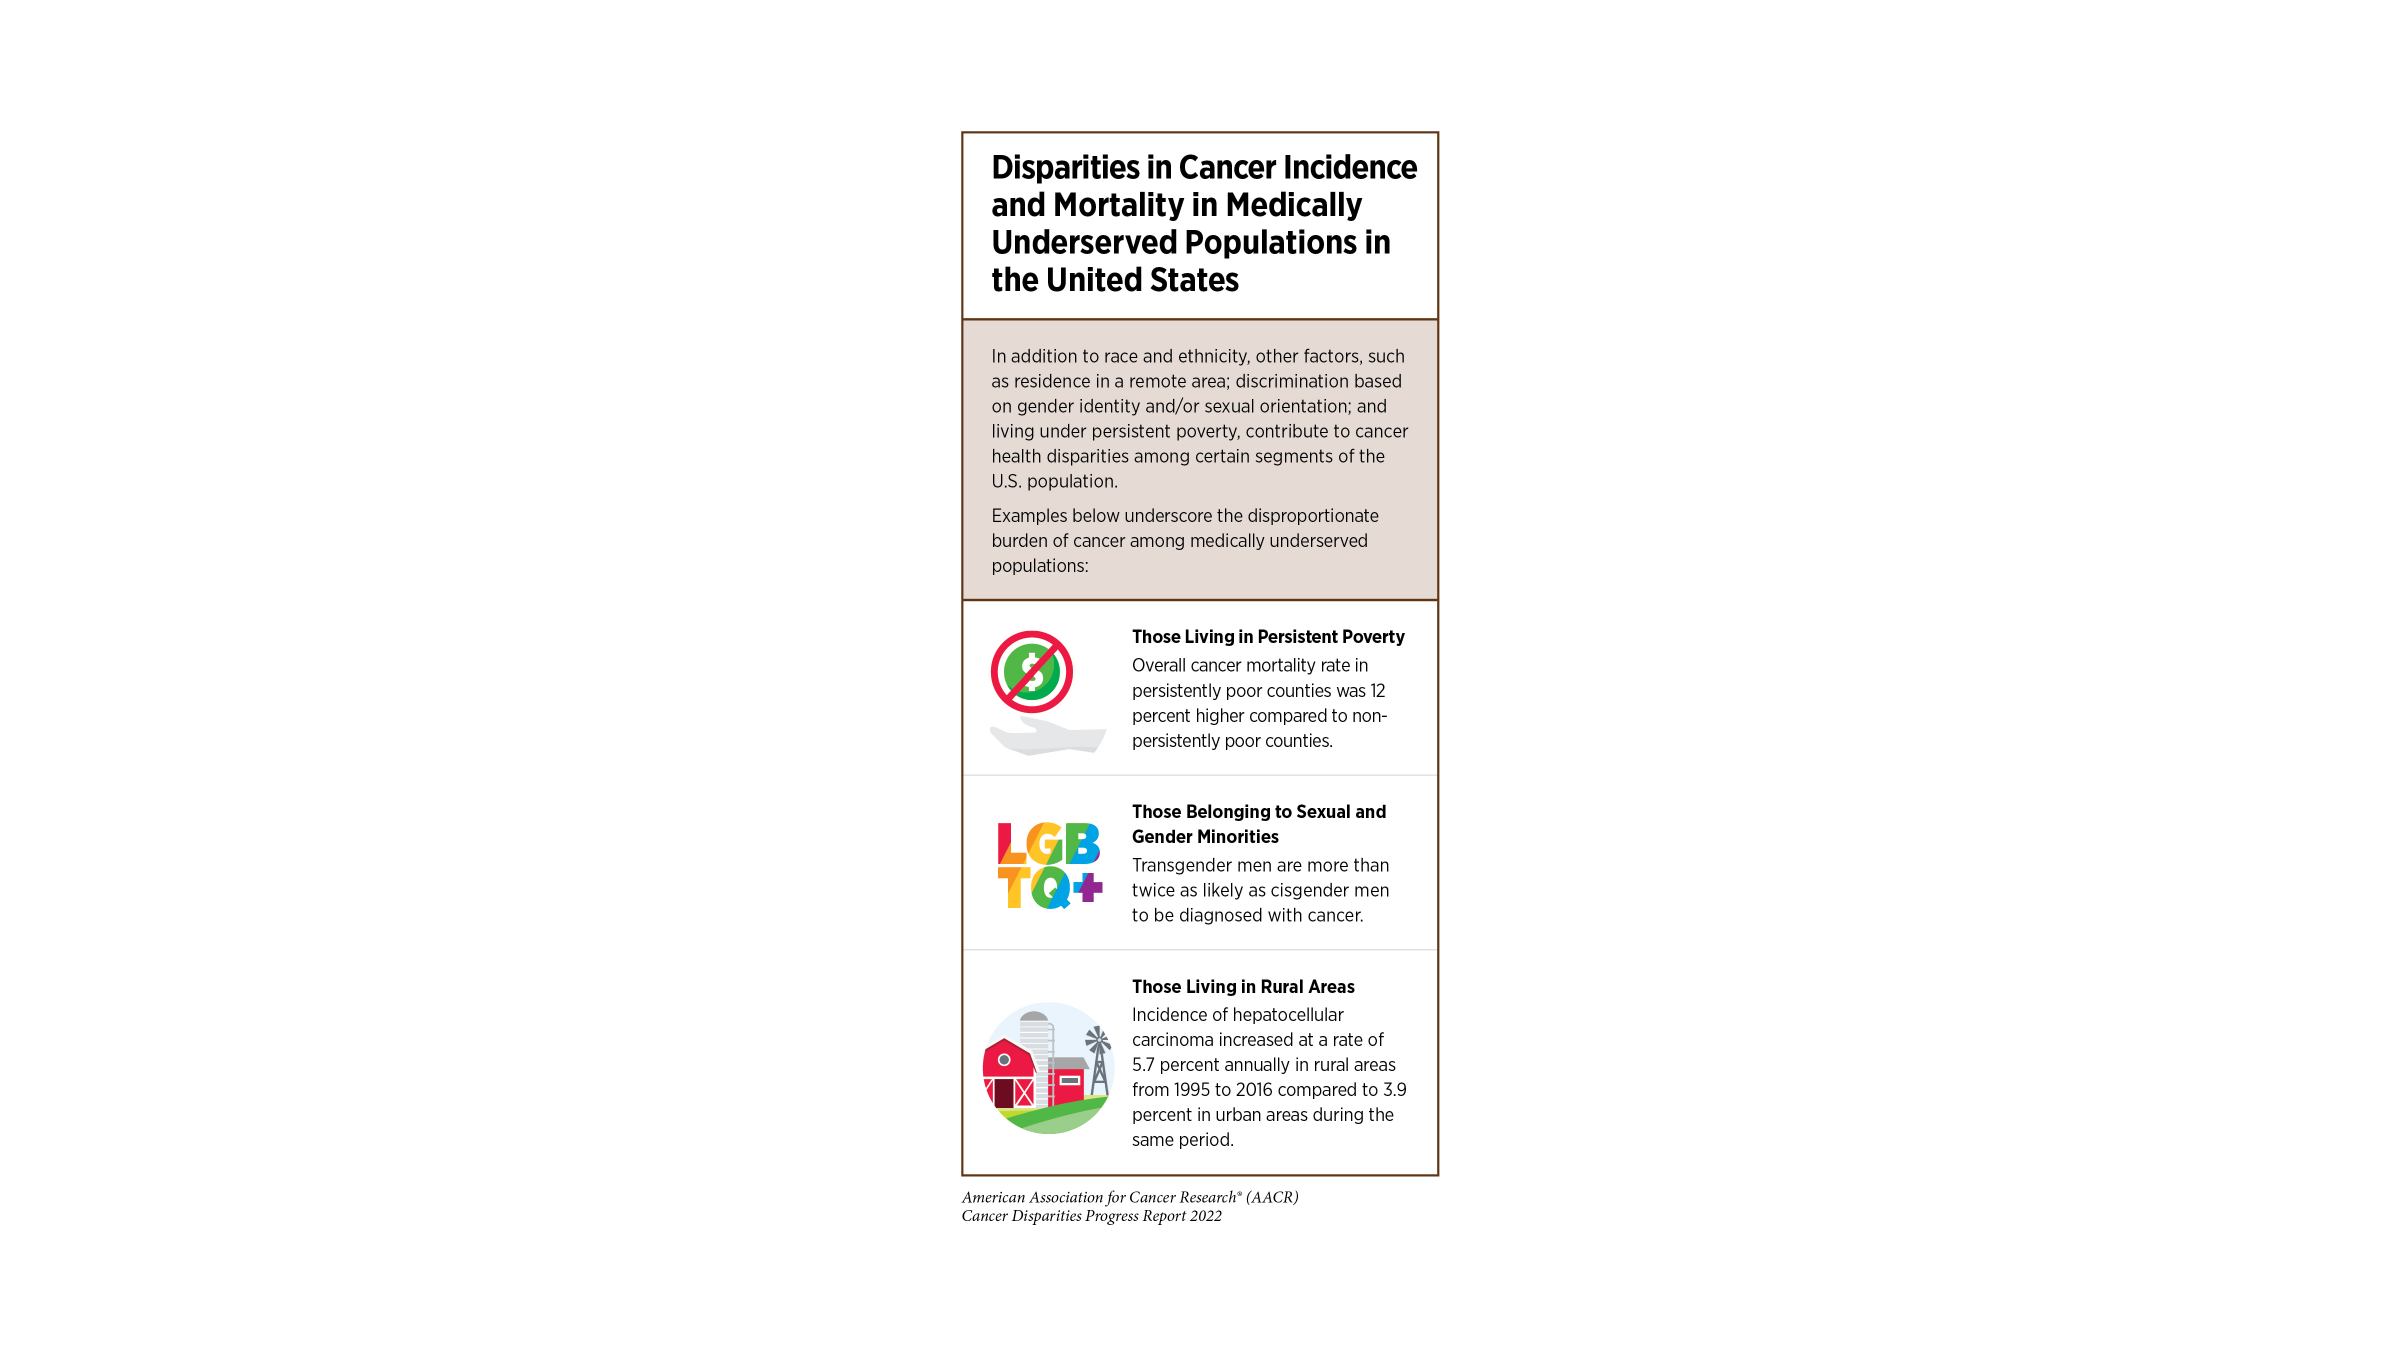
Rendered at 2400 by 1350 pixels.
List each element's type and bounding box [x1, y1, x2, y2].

picture [942, 112, 1458, 1238]
